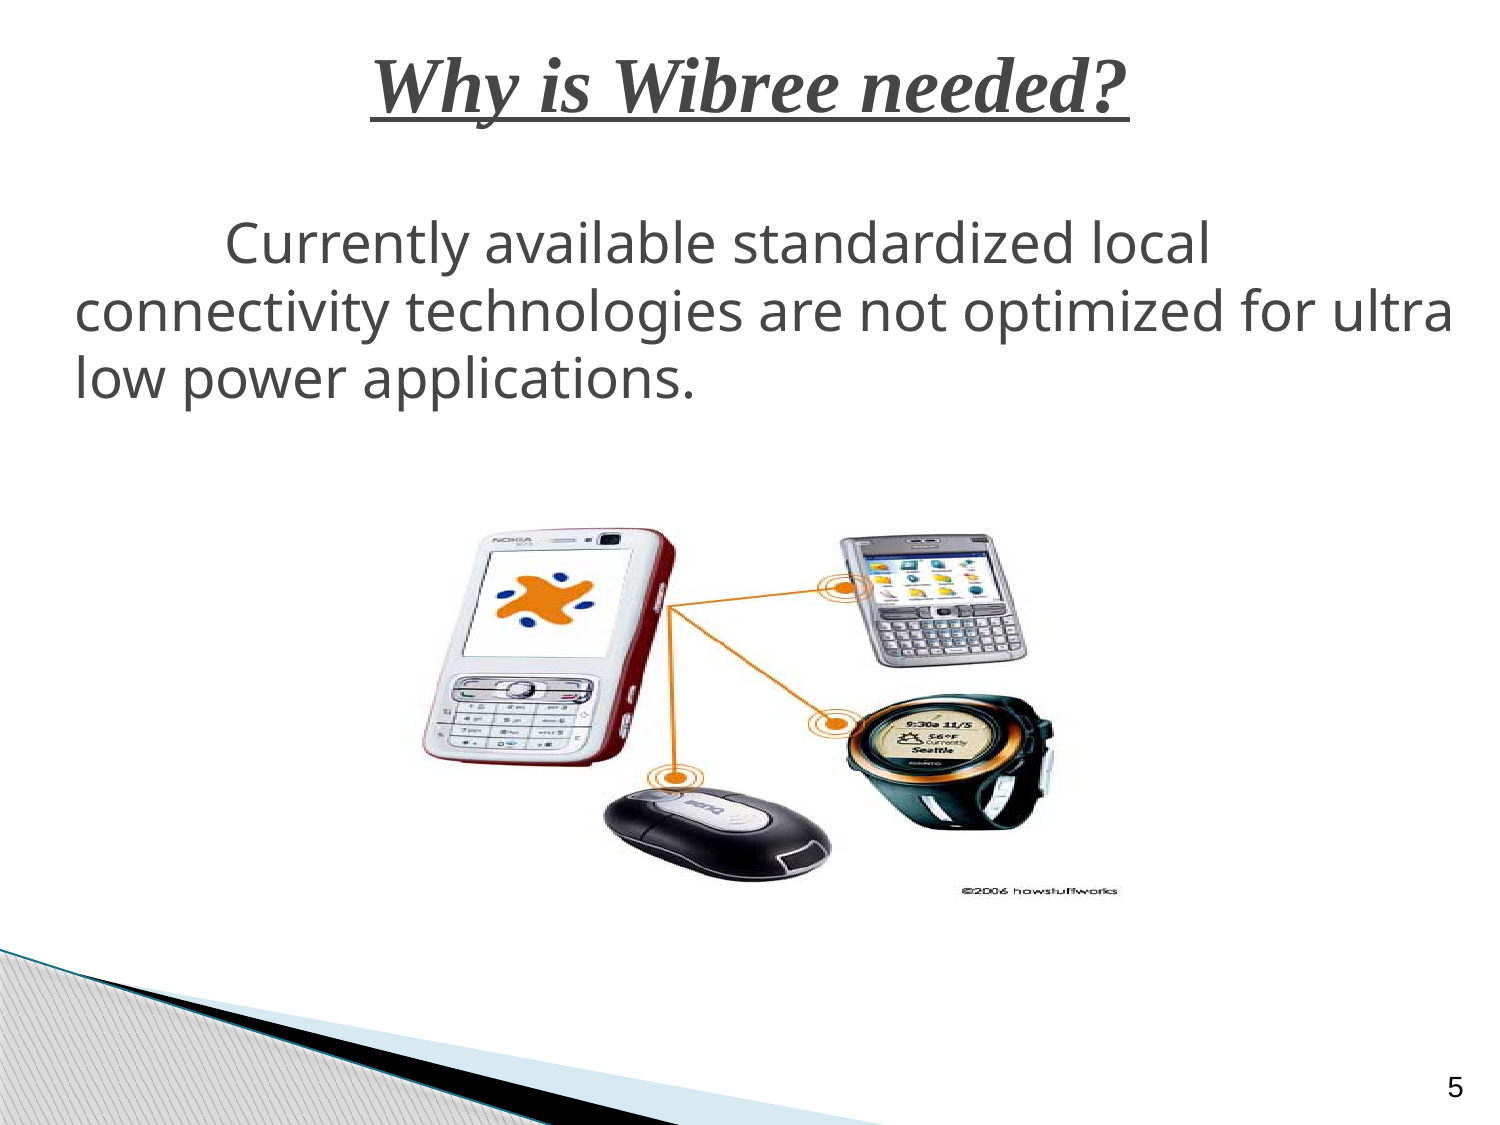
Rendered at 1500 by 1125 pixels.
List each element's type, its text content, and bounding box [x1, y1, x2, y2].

title Why is Wibree needed? [0, 0, 1500, 163]
picture [374, 512, 1138, 901]
list Currently available standardized local connectivity technologies are not optimized for ultra low power applications. [0, 199, 1476, 488]
slide_number 5 [1418, 1051, 1479, 1112]
